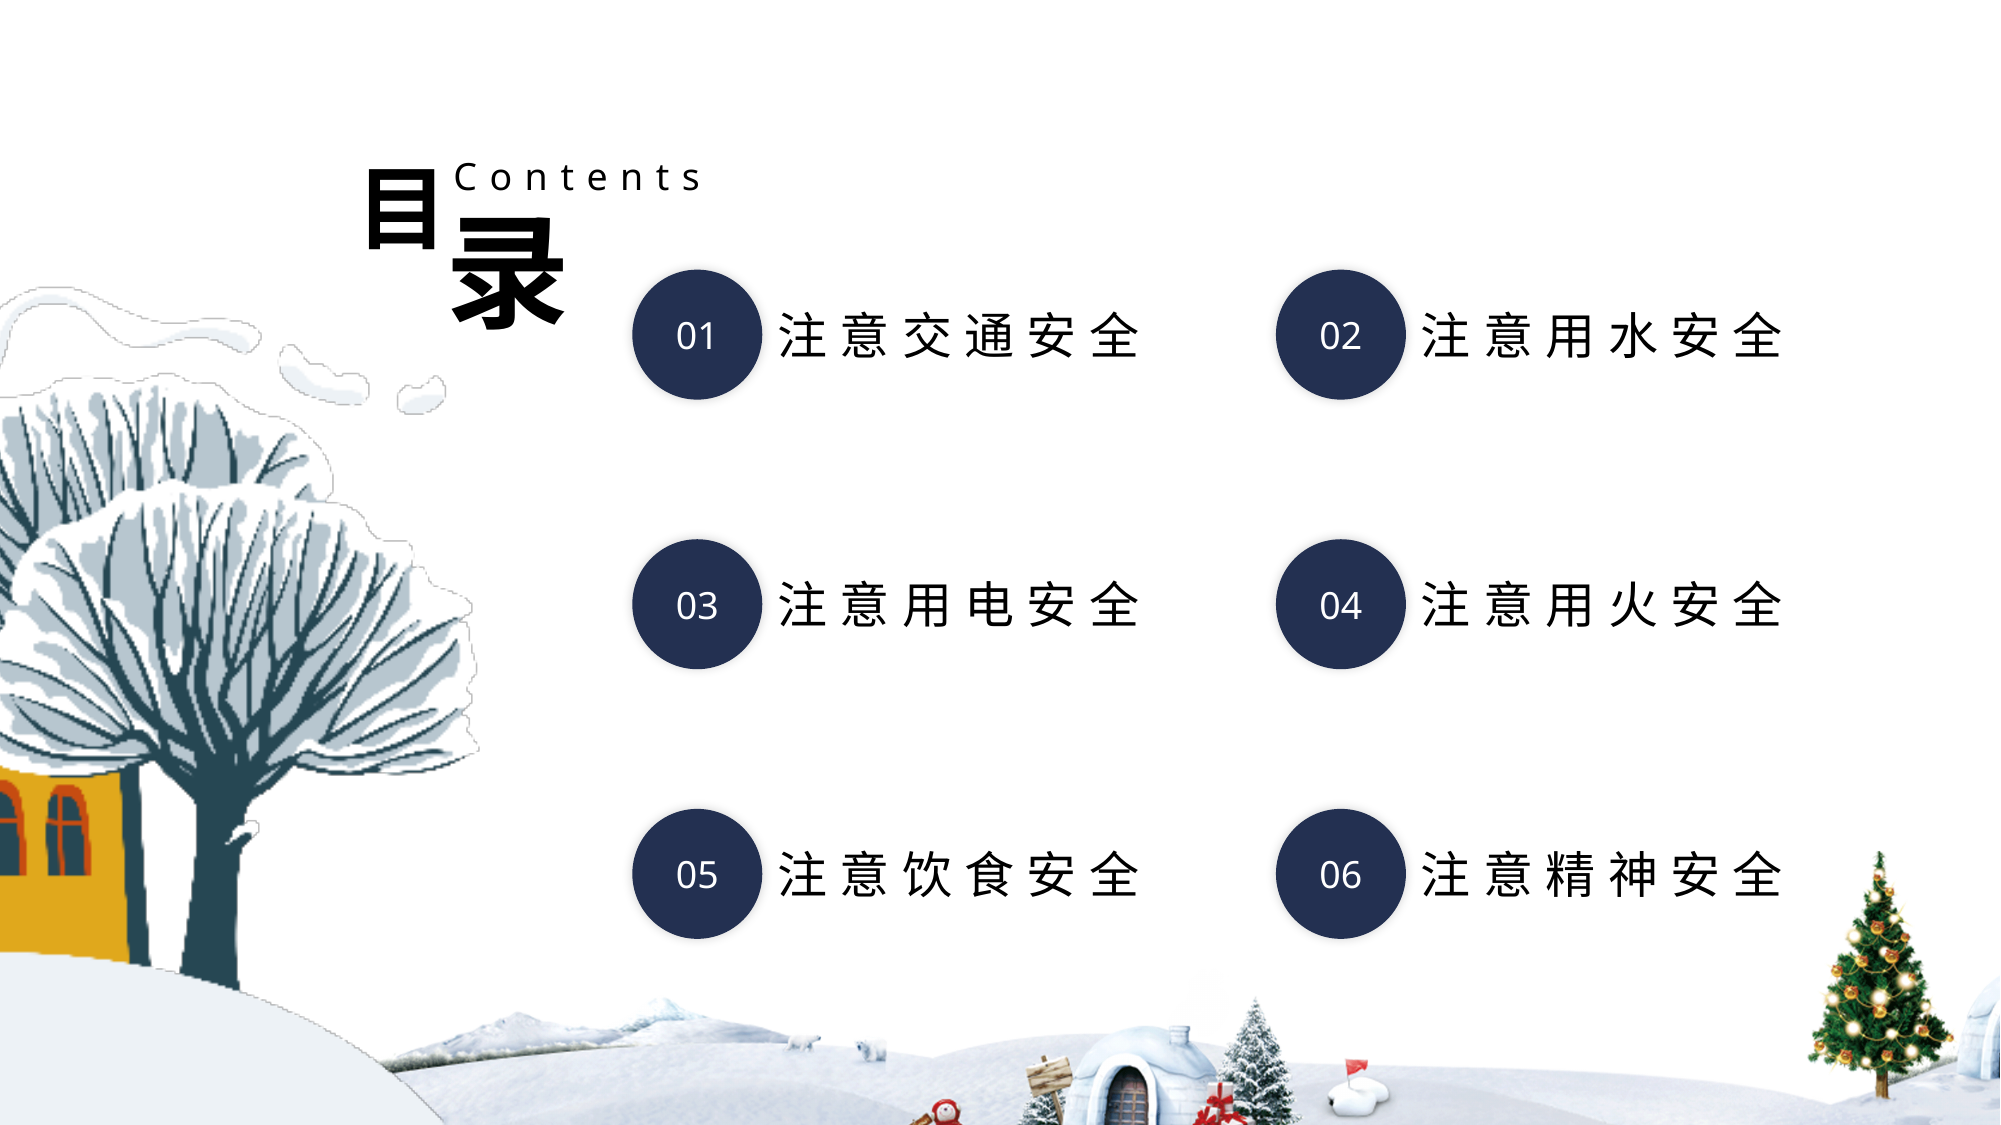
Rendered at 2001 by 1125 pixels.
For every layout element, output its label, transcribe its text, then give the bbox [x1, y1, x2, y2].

picture [0, 269, 2000, 1125]
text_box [632, 269, 1172, 400]
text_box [1275, 808, 1816, 939]
text_box 录 [430, 186, 578, 351]
text_box 目 [341, 143, 464, 268]
text_box Contents [438, 145, 722, 206]
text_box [632, 808, 1172, 939]
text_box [632, 539, 1172, 670]
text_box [1275, 269, 1816, 400]
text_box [1275, 539, 1816, 670]
